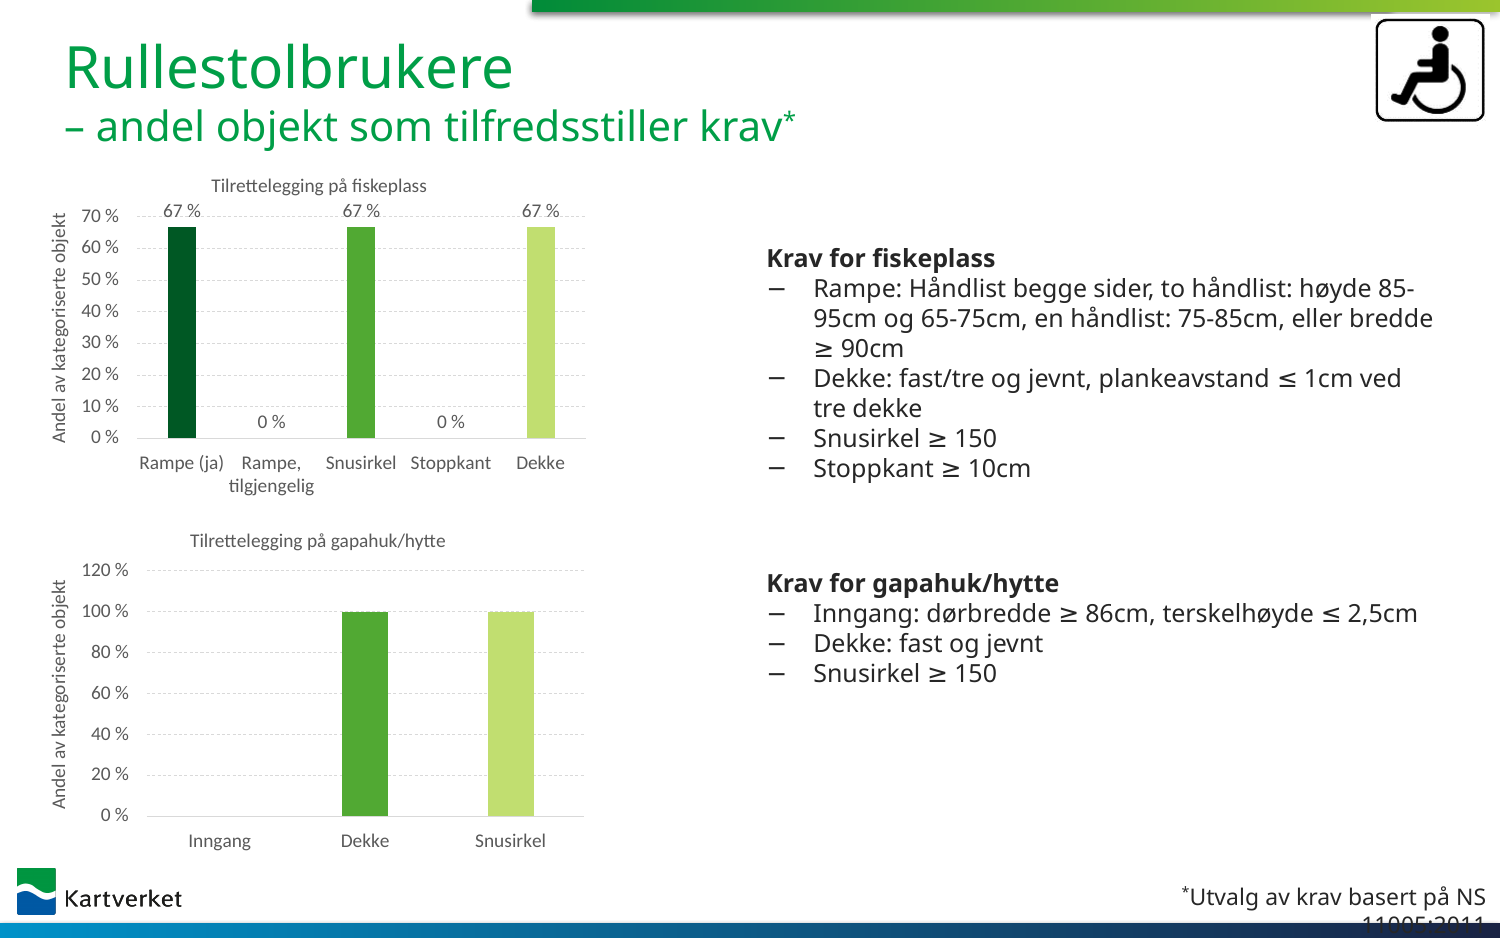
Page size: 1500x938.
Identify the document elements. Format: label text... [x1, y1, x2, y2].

picture [41, 166, 597, 505]
text_box Rullestolbrukere – andel objekt som tilfredsstiller krav* [49, 29, 1431, 158]
picture [41, 520, 595, 859]
text_box Krav for fiskeplass Rampe: Håndlist begge sider, to håndlist: høyde 85-95cm og 65-75cm, en håndlist: 75-85cm, eller bredde ≥ 90cm Dekke: fast/tre og jevnt, plankeavstand ≤ 1cm ved tre dekke Snusirkel ≥ 150 Stoppkant ≥ 10cm [751, 235, 1452, 490]
text_box Krav for gapahuk/hytte Inngang: dørbredde ≥ 86cm, terskelhøyde ≤ 2,5cm Dekke: fast og jevnt Snusirkel ≥ 150 [751, 560, 1452, 695]
picture [1371, 13, 1491, 127]
text_box *Utvalg av krav basert på NS 11005:2011 [1068, 873, 1500, 938]
